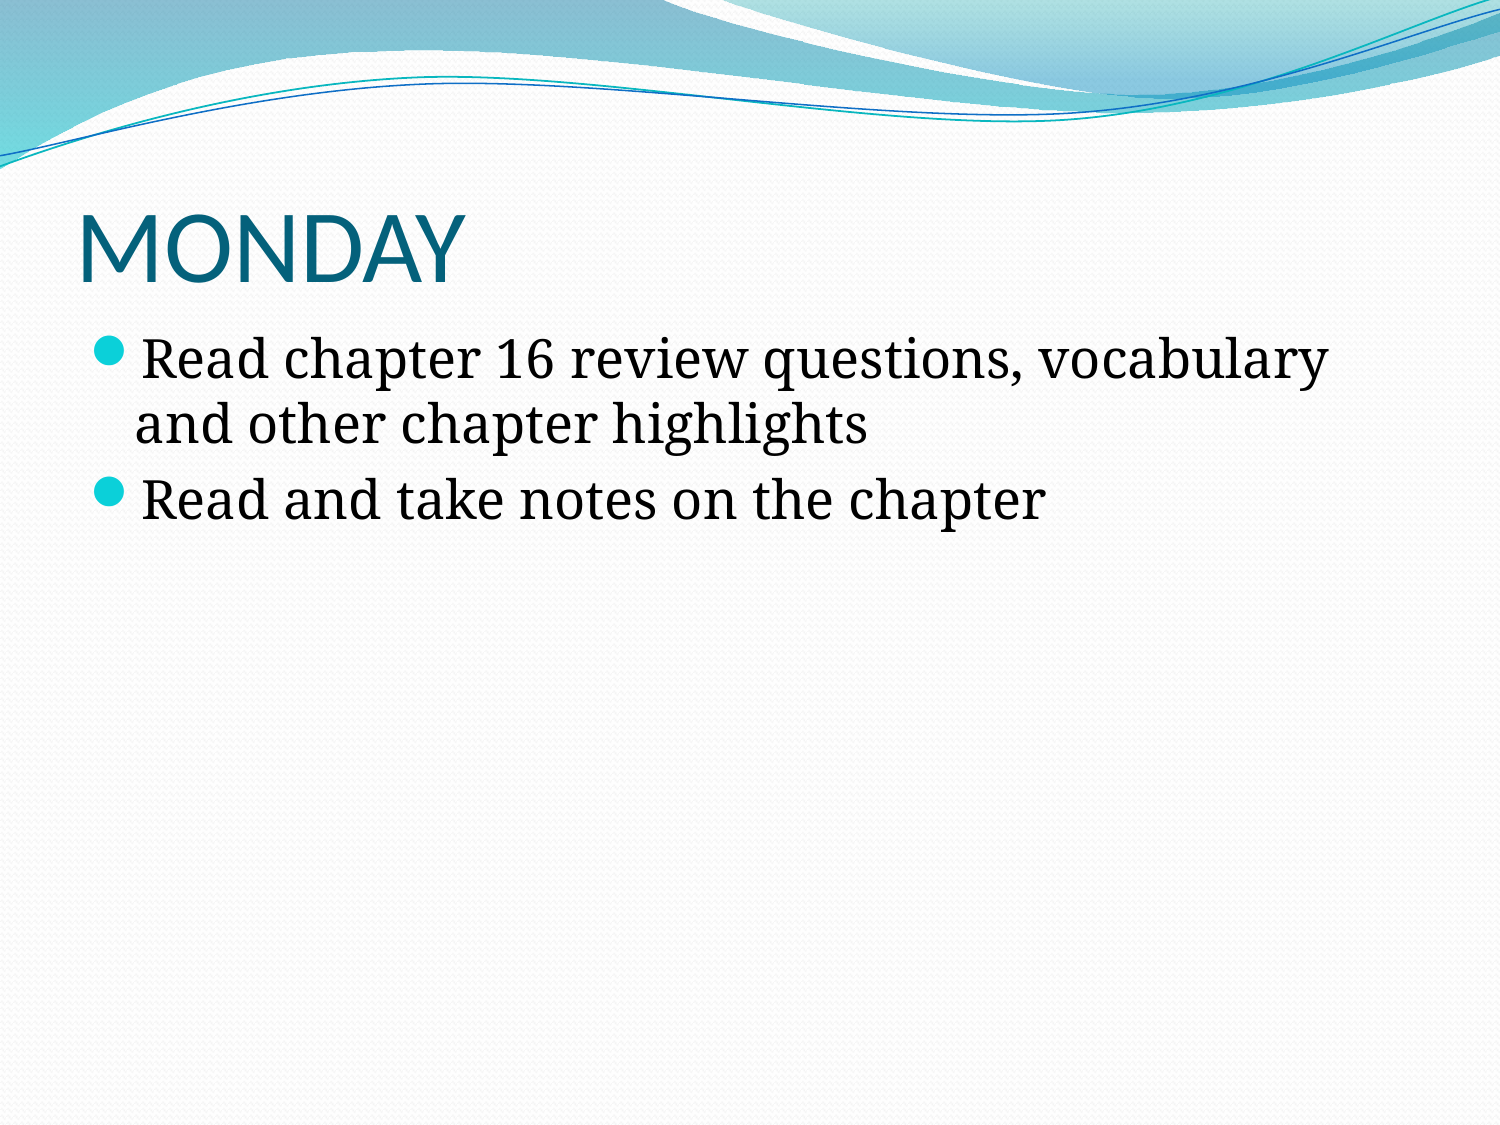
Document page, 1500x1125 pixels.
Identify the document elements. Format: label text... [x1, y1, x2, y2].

title MONDAY [75, 115, 1425, 303]
list Read chapter 16 review questions, vocabulary and other chapter highlights Read and take notes on the chapter [75, 317, 1425, 1038]
